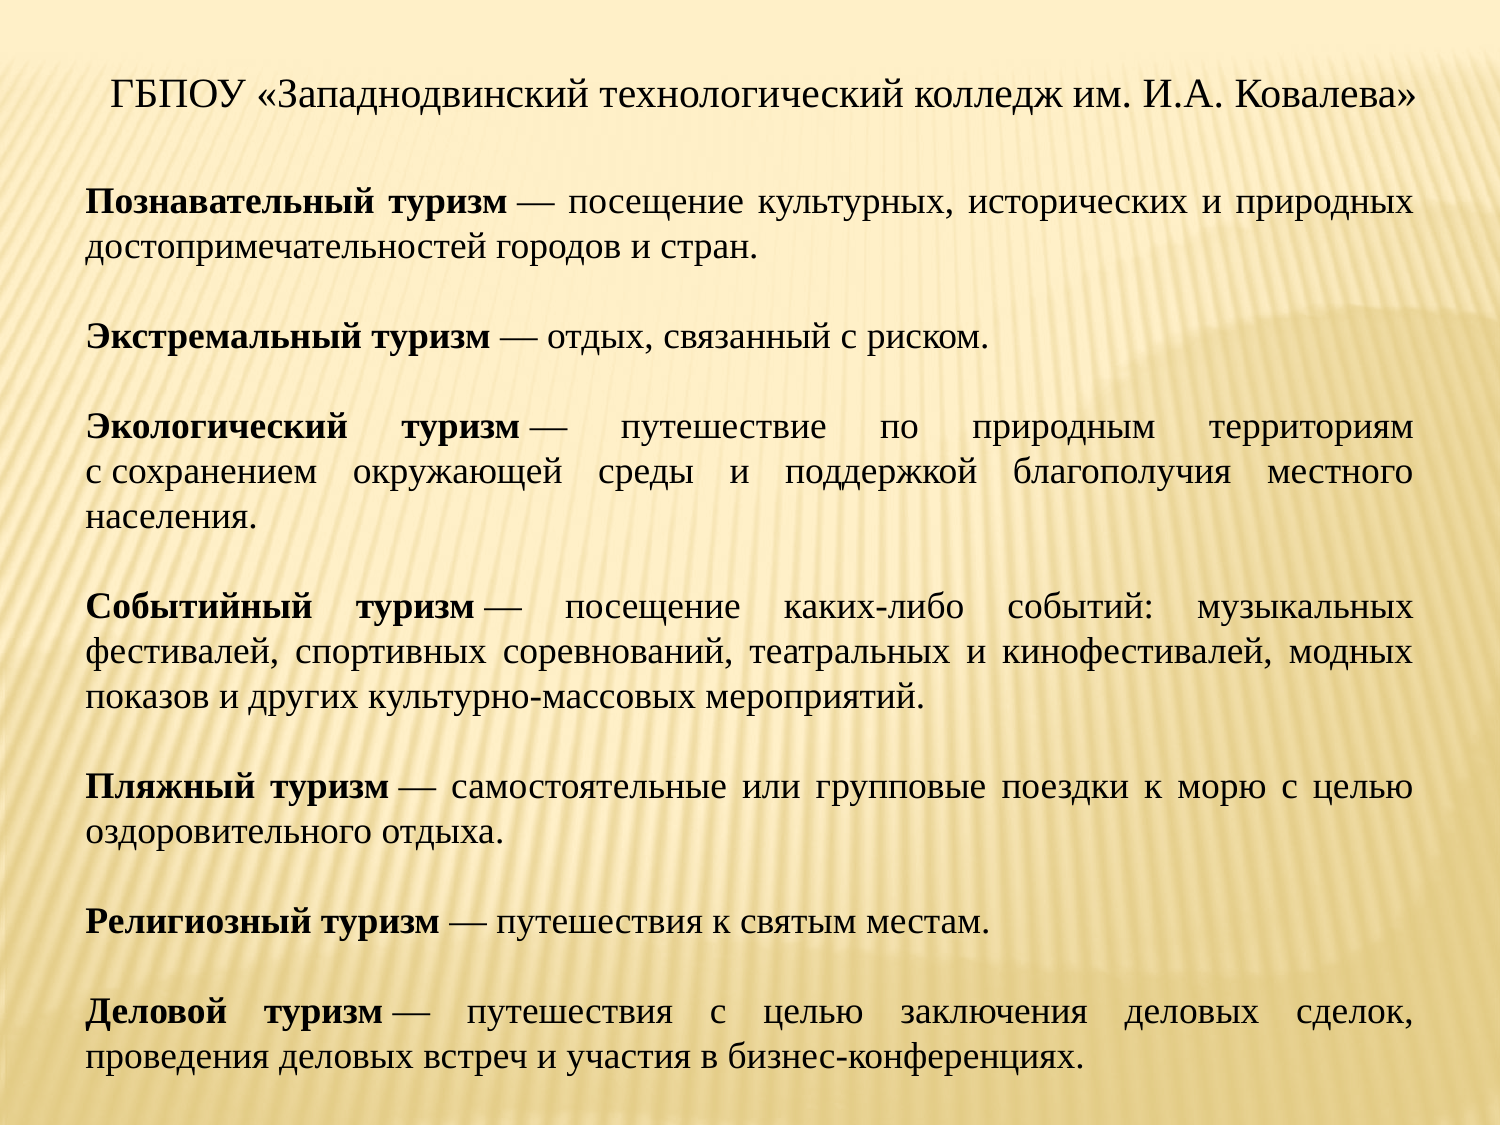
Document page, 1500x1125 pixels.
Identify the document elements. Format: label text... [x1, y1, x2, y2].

text_box Познавательный туризм — посещение культурных, исторических и природных достопримечательностей городов и стран. Экстремальный туризм — отдых, связанный с риском. Экологический туризм — путешествие по природным территориям с сохранением окружающей среды и поддержкой благополучия местного населения. Событийный туризм — посещение каких-либо событий: музыкальных фестивалей, спортивных соревнований, театральных и кинофестивалей, модных показов и других культурно-массовых мероприятий. Пляжный туризм — самостоятельные или групповые поездки к морю с целью оздоровительного отдыха. Религиозный туризм — путешествия к святым местам. Деловой туризм — путешествия с целью заключения деловых сделок, проведения деловых встреч и участия в бизнес-конференциях. [70, 168, 1430, 1084]
text_box ГБПОУ «Западнодвинский технологический колледж им. И.А. Ковалева» [70, 58, 1458, 141]
